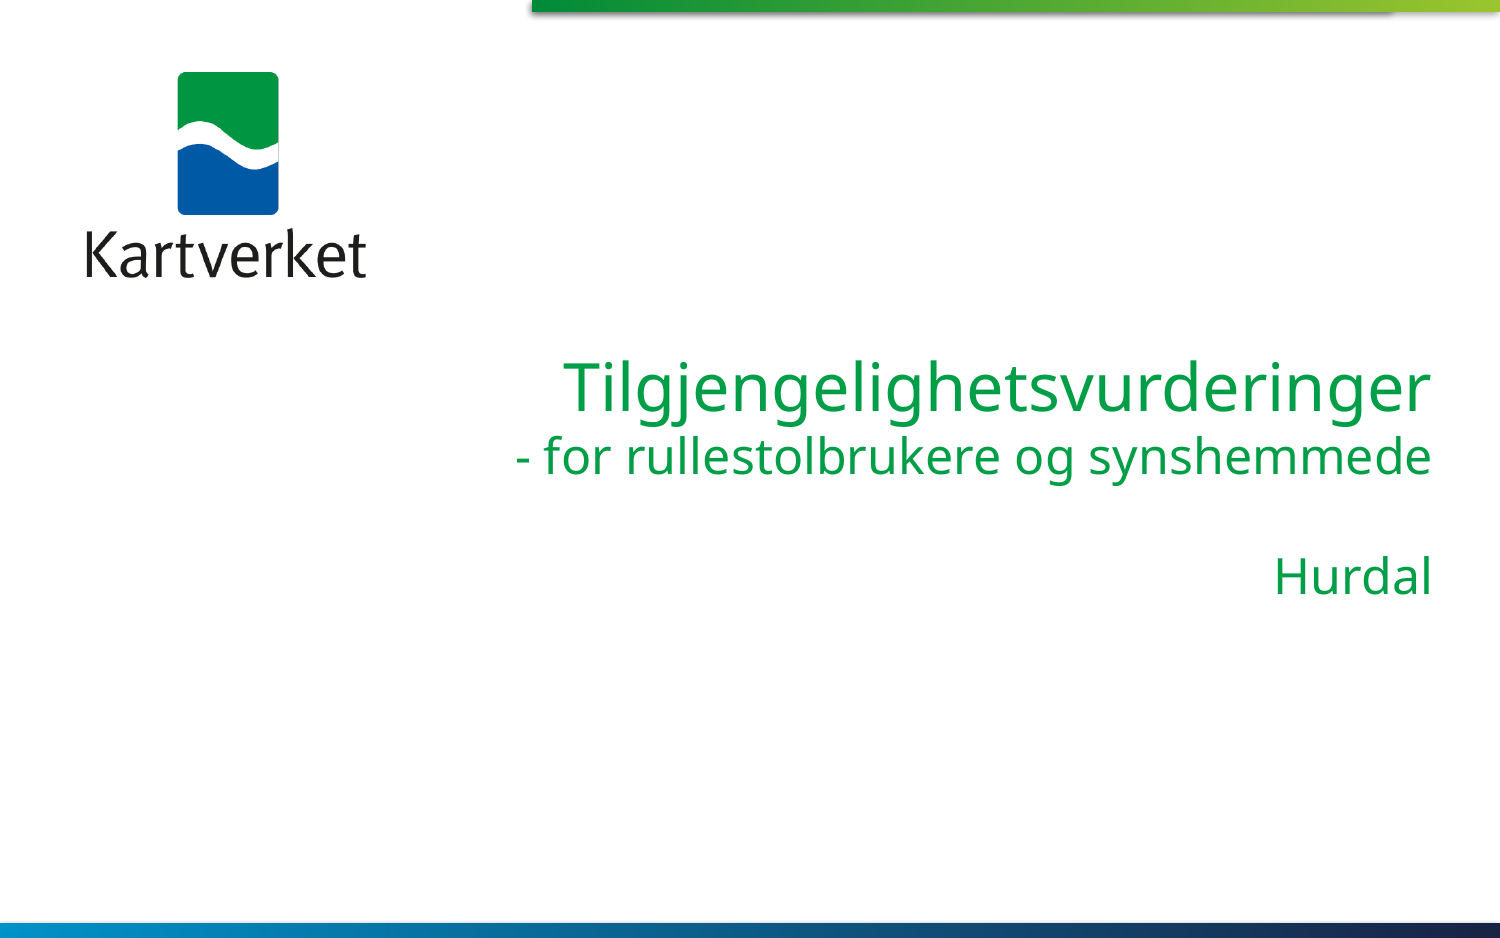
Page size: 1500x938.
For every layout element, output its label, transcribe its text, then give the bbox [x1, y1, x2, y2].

text_box Tilgjengelighetsvurderinger - for rullestolbrukere og synshemmede Hurdal [66, 337, 1449, 613]
